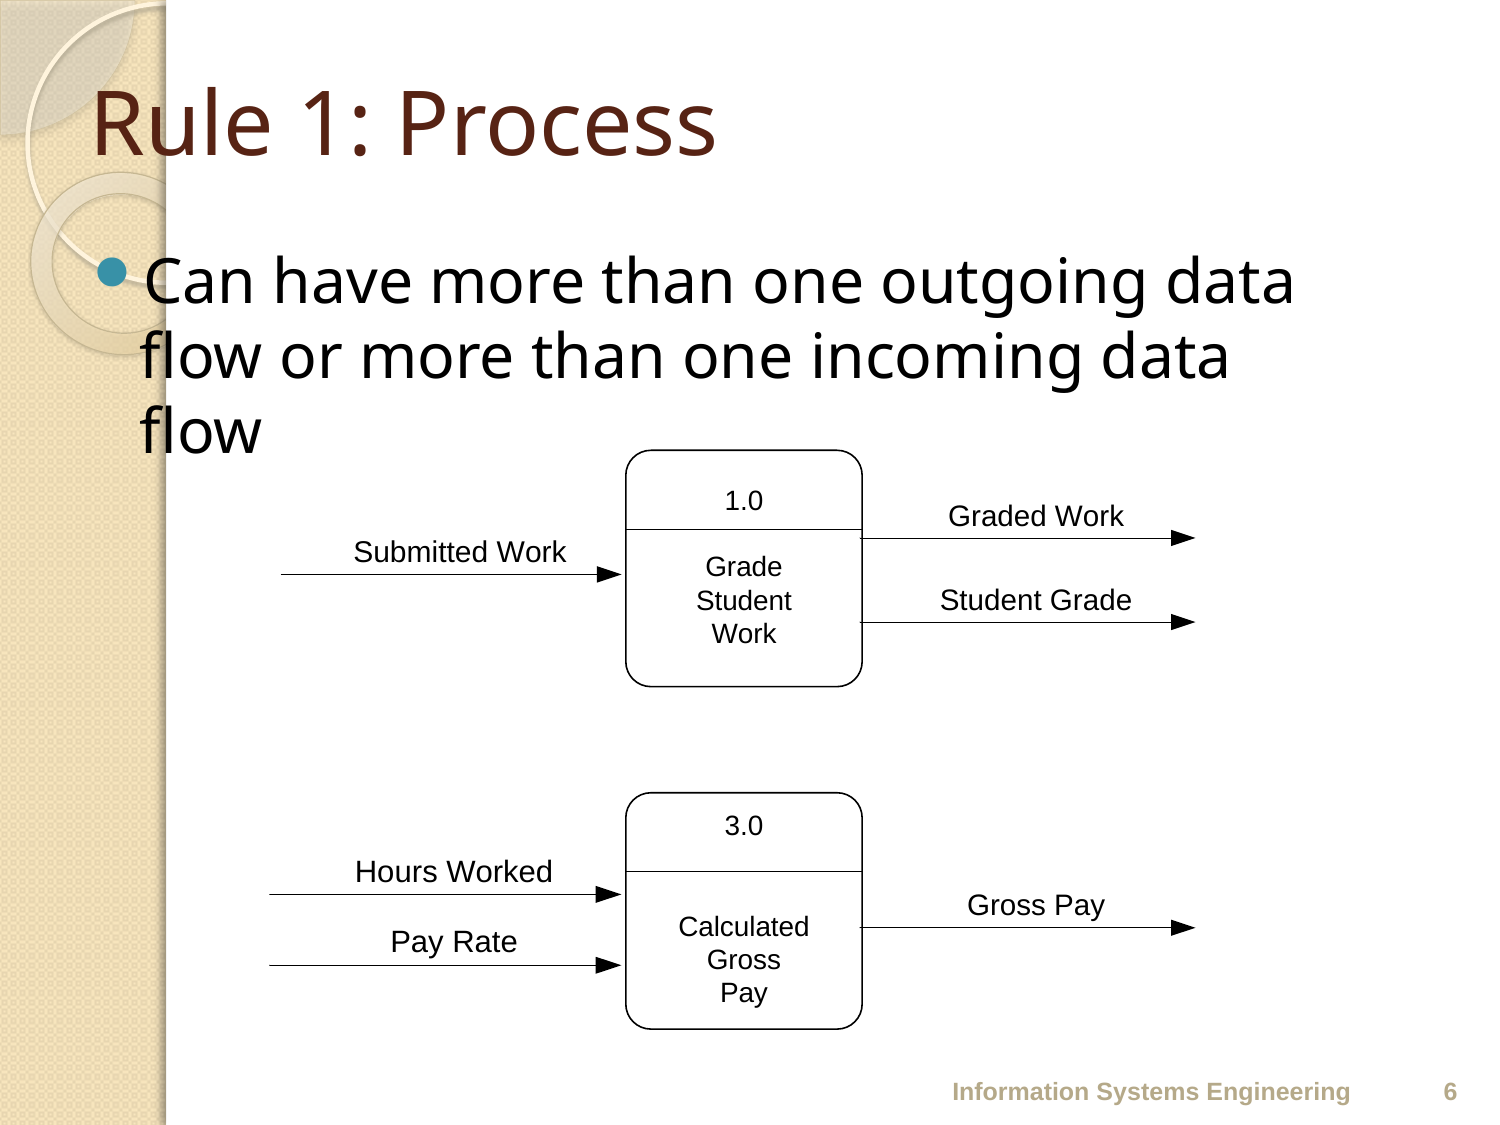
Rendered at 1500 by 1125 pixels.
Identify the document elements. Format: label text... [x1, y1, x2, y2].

picture [265, 763, 1200, 1059]
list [596, 420, 892, 717]
slide_number 6 [1413, 1034, 1488, 1113]
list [855, 575, 1200, 634]
footer Information Systems Engineering [937, 1034, 1413, 1113]
picture [855, 491, 1200, 550]
picture [277, 527, 626, 587]
title Rule 1: Process [75, 6, 1425, 232]
list Can have more than one outgoing data flow or more than one incoming data flow [64, 233, 1377, 469]
